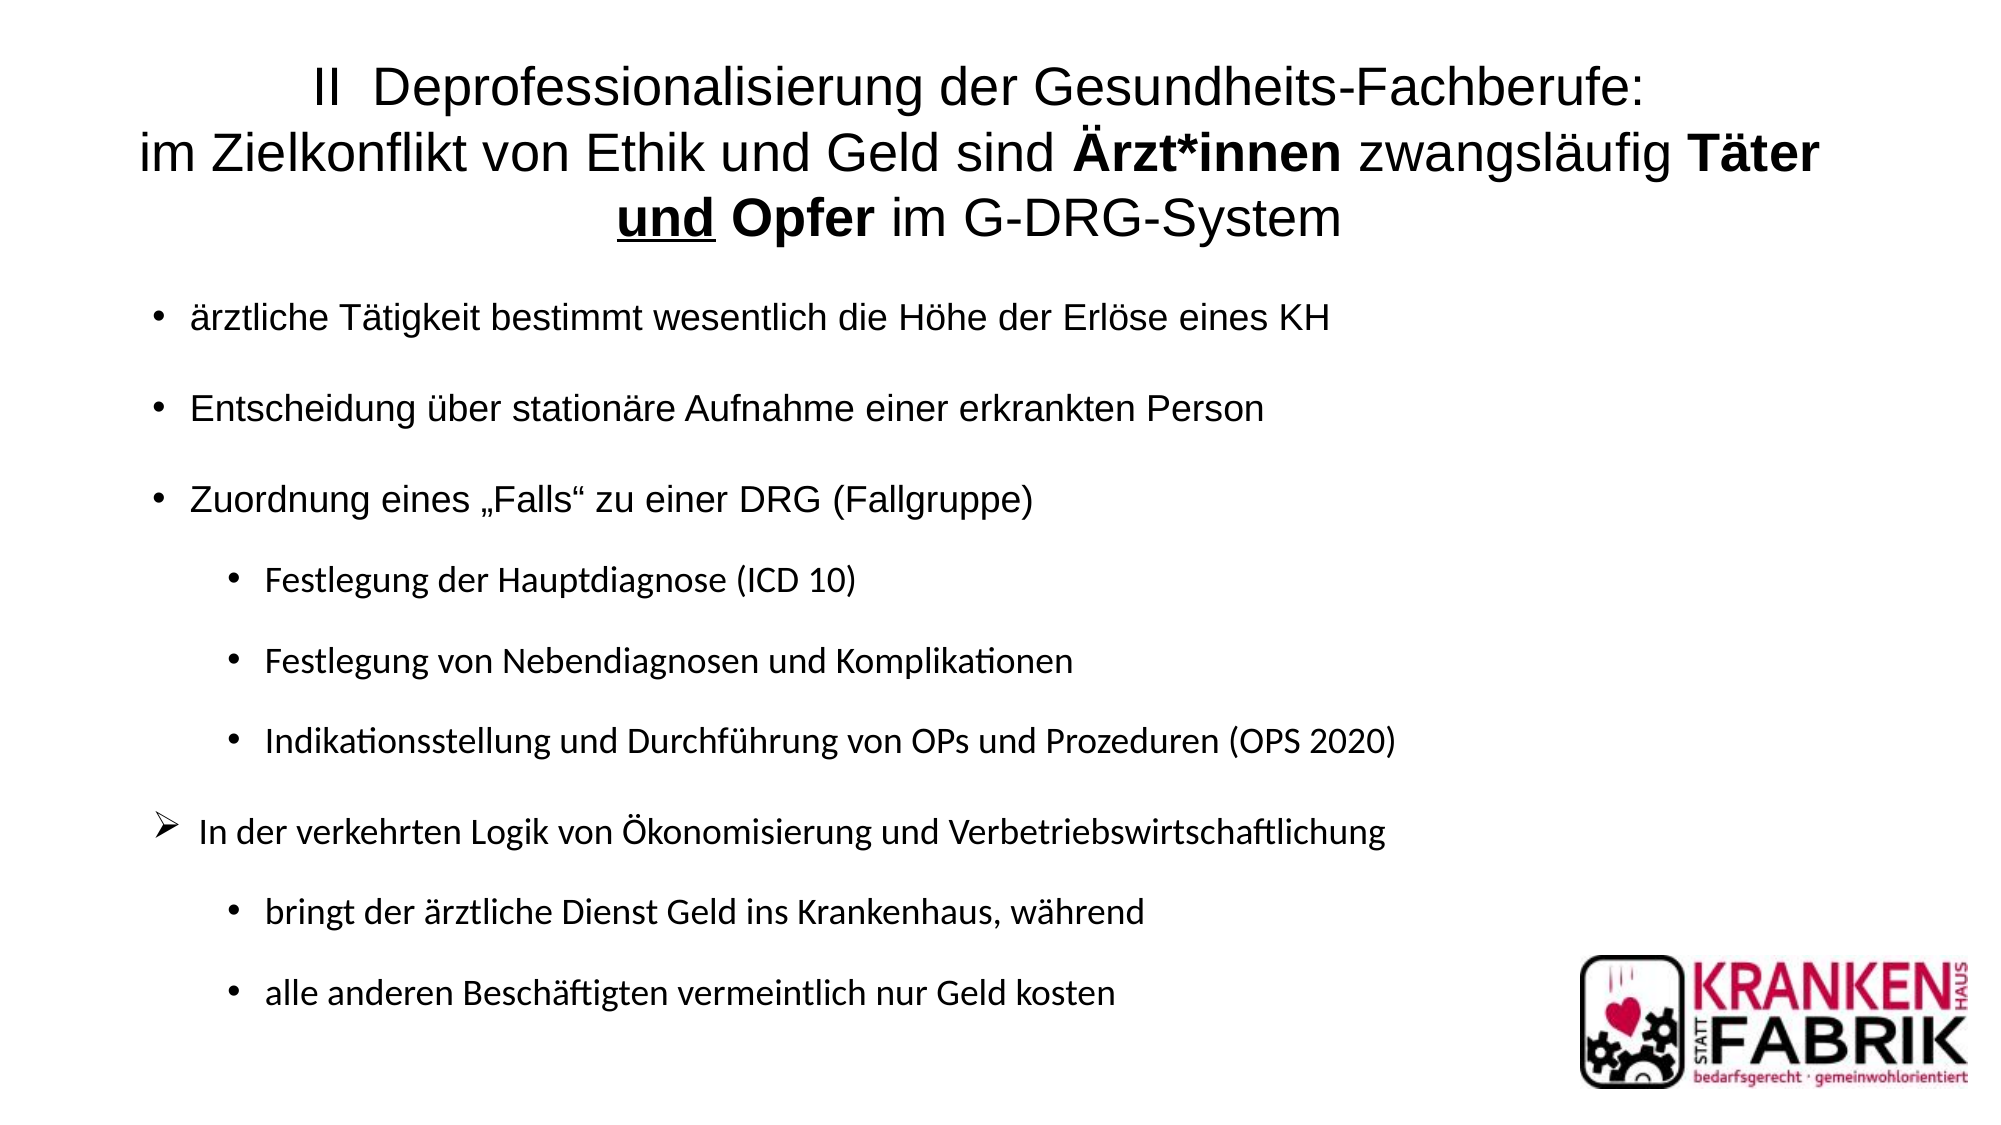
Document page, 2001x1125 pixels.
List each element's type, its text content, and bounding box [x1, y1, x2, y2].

picture [1580, 955, 1968, 1089]
slide_number 9 [1412, 1042, 1863, 1103]
list ärztliche Tätigkeit bestimmt wesentlich die Höhe der Erlöse eines KH Entscheidung über stationäre Aufnahme einer erkrankten Person Zuordnung eines „Falls“ zu einer DRG (Fallgruppe) Festlegung der Hauptdiagnose (ICD 10) Festlegung von Nebendiagnosen und Komplikationen Indikationsstellung und Durchführung von OPs und Prozeduren (OPS 2020) In der verkehrten Logik von Ökonomisierung und Verbetriebswirtschaftlichung bringt der ärztliche Dienst Geld ins Krankenhaus, während alle anderen Beschäftigten vermeintlich nur Geld kosten [137, 285, 1863, 1027]
title II Deprofessionalisierung der Gesundheits-Fachberufe: im Zielkonflikt von Ethik und Geld sind Ärzt*innen zwangsläufig Täter und Opfer im G-DRG-System [97, 22, 1863, 277]
